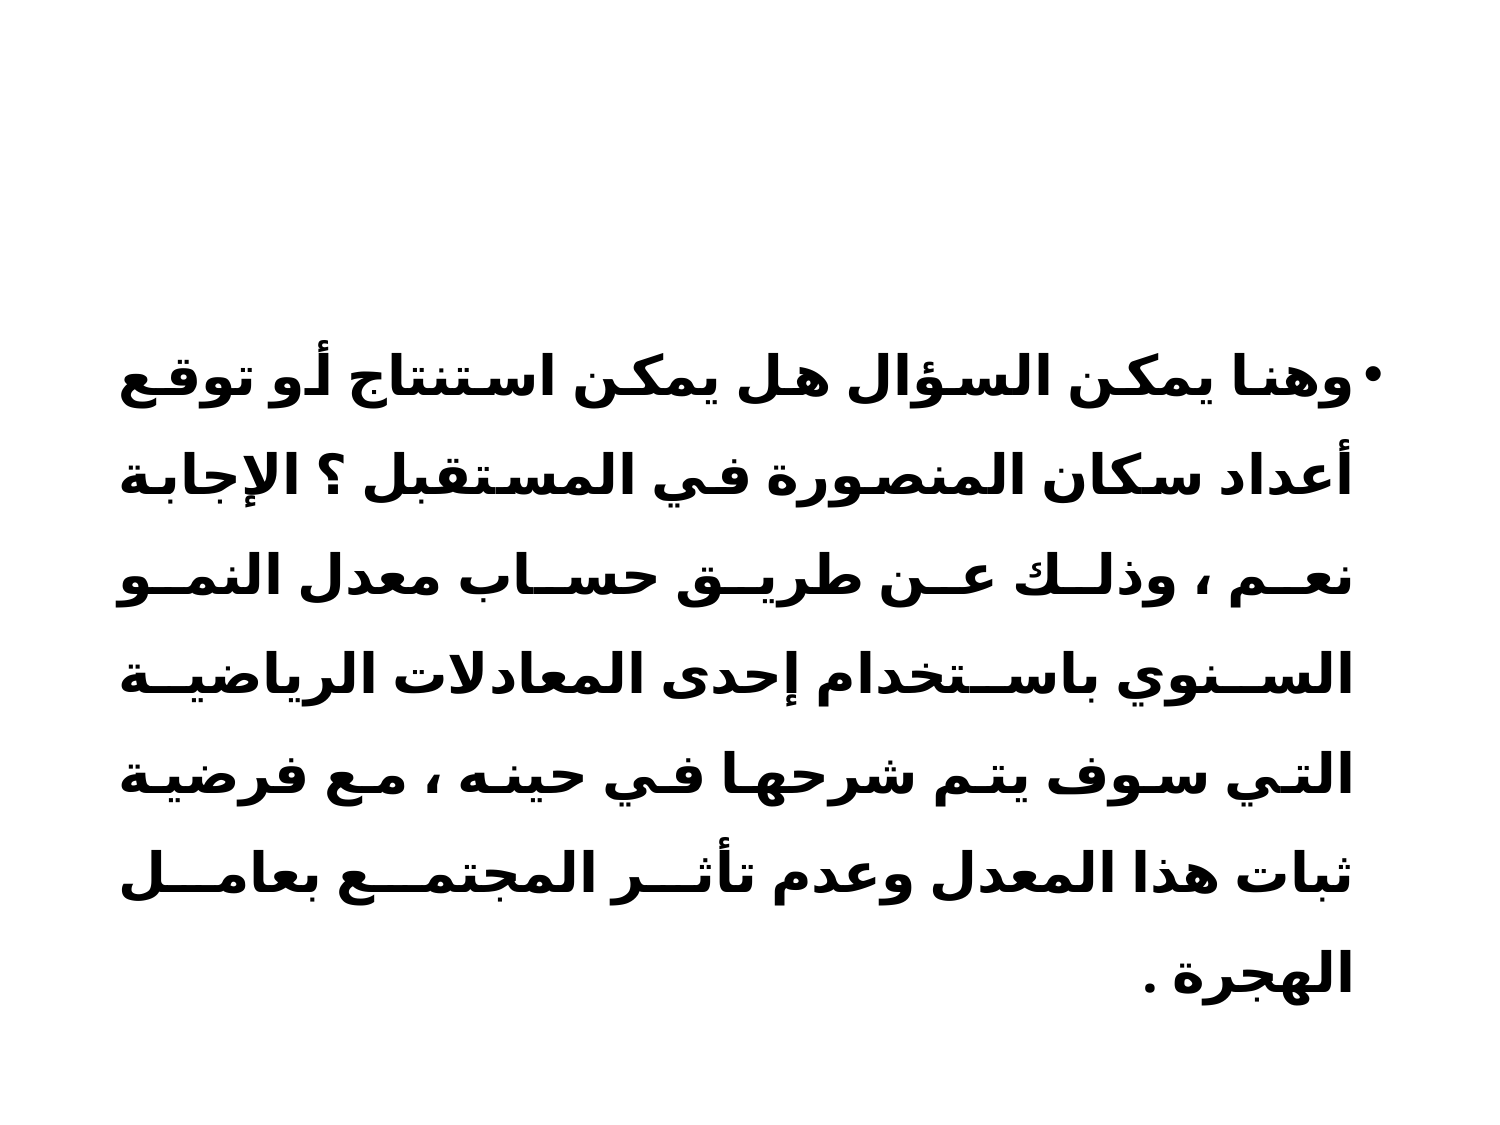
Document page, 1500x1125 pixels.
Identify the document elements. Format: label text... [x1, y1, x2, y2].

list وهنا يمكن السؤال هل يمكن استنتاج أو توقع أعداد سكان المنصورة في المستقبل ؟ الإجابة نعم ، وذلك عن طريق حساب معدل النمو السنوي باستخدام إحدى المعادلات الرياضية التي سوف يتم شرحها في حينه ، مع فرضية ثبات هذا المعدل وعدم تأثر المجتمع بعامل الهجرة . [103, 299, 1397, 1014]
